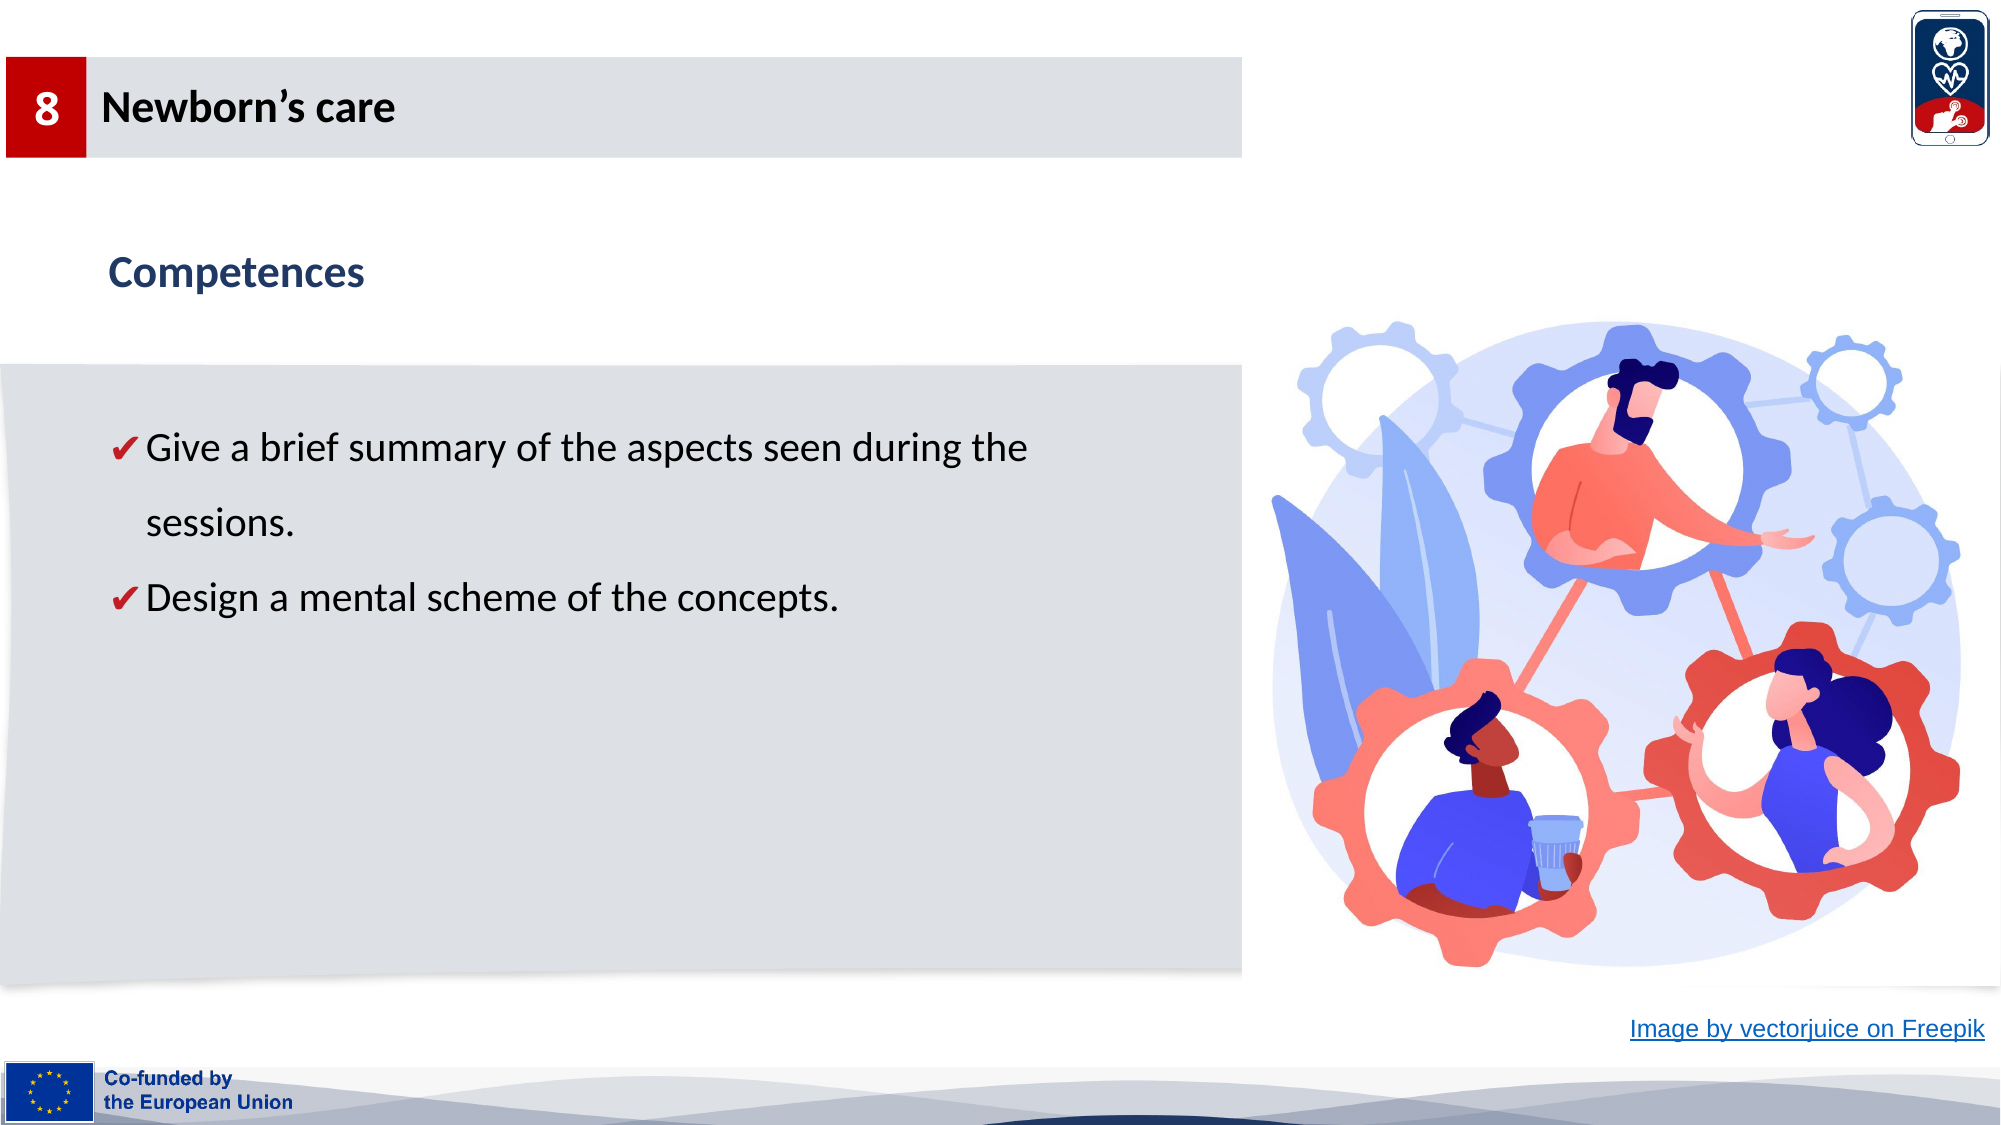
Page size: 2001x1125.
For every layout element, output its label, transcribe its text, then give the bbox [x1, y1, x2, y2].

picture [1241, 301, 2000, 986]
text_box [6, 56, 87, 158]
picture [0, 1058, 2001, 1125]
text_box 8 [19, 71, 87, 142]
picture [1911, 10, 1990, 146]
text_box Image by vectorjuice on Freepik [561, 1005, 2000, 1051]
title Competences [93, 221, 1819, 324]
text_box Newborn’s care [87, 57, 1242, 158]
text_box Give a brief summary of the aspects seen during the sessions. Design a mental scheme of the concepts. [93, 387, 1142, 984]
